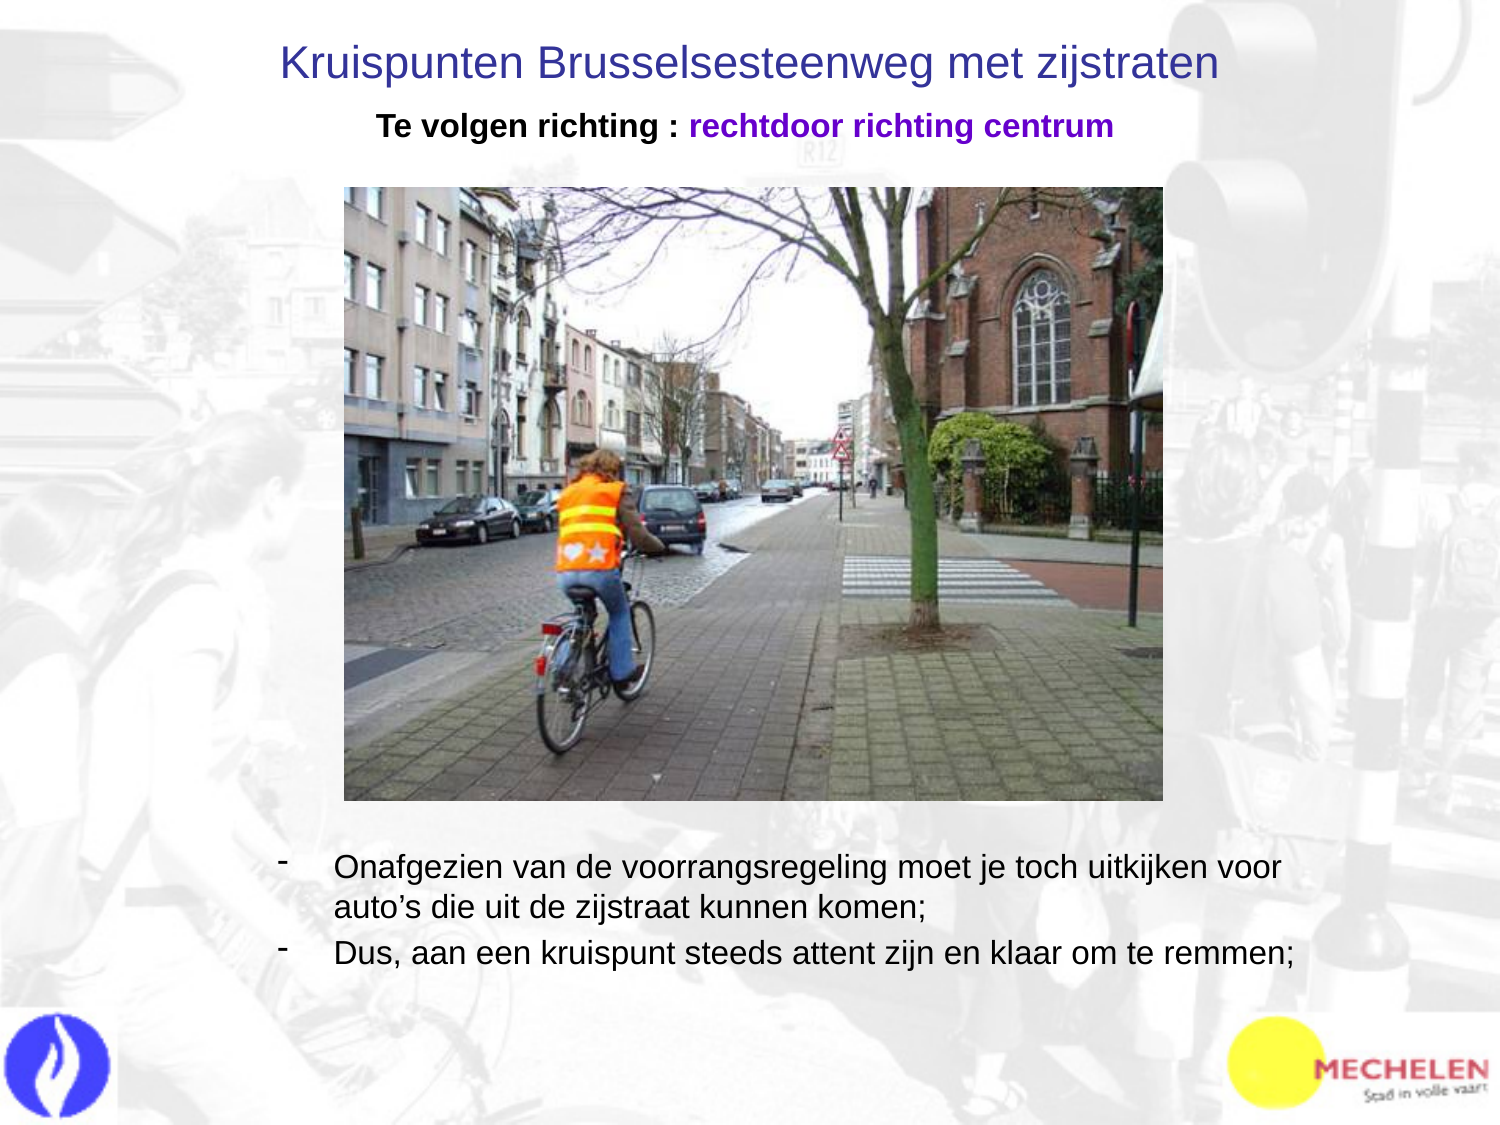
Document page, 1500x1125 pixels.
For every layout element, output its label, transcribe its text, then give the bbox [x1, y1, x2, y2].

picture [0, 0, 1500, 1125]
text_box Kruispunten Brusselsesteenweg met zijstraten Te volgen richting : rechtdoor richting centrum [237, 24, 1263, 152]
text_box Onafgezien van de voorrangsregeling moet je toch uitkijken voor auto’s die uit de zijstraat kunnen komen; Dus, aan een kruispunt steeds attent zijn en klaar om te remmen; [262, 837, 1388, 1000]
